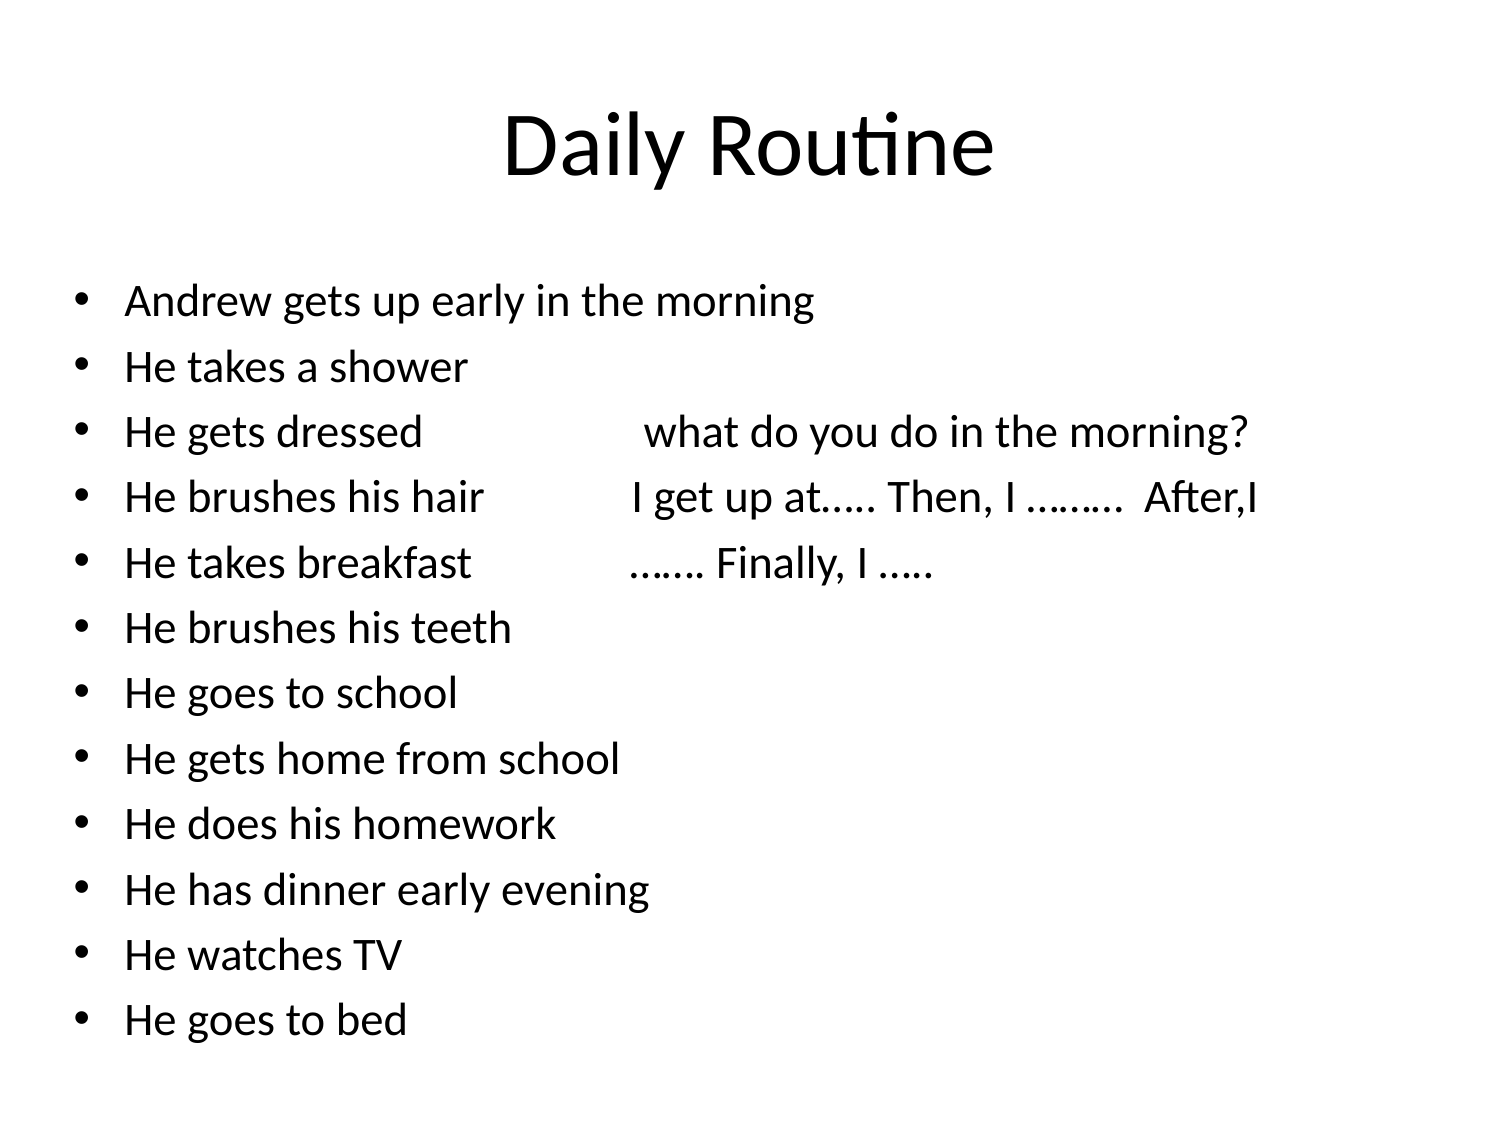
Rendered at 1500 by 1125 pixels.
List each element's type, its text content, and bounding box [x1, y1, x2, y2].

title Daily Routine [75, 45, 1425, 233]
list Andrew gets up early in the morning He takes a shower He gets dressed what do you do in the morning? He brushes his hair I get up at….. Then, I ……… After,I He takes breakfast ……. Finally, I ….. He brushes his teeth He goes to school He gets home from school He does his homework He has dinner early evening He watches TV He goes to bed [58, 262, 1425, 1055]
